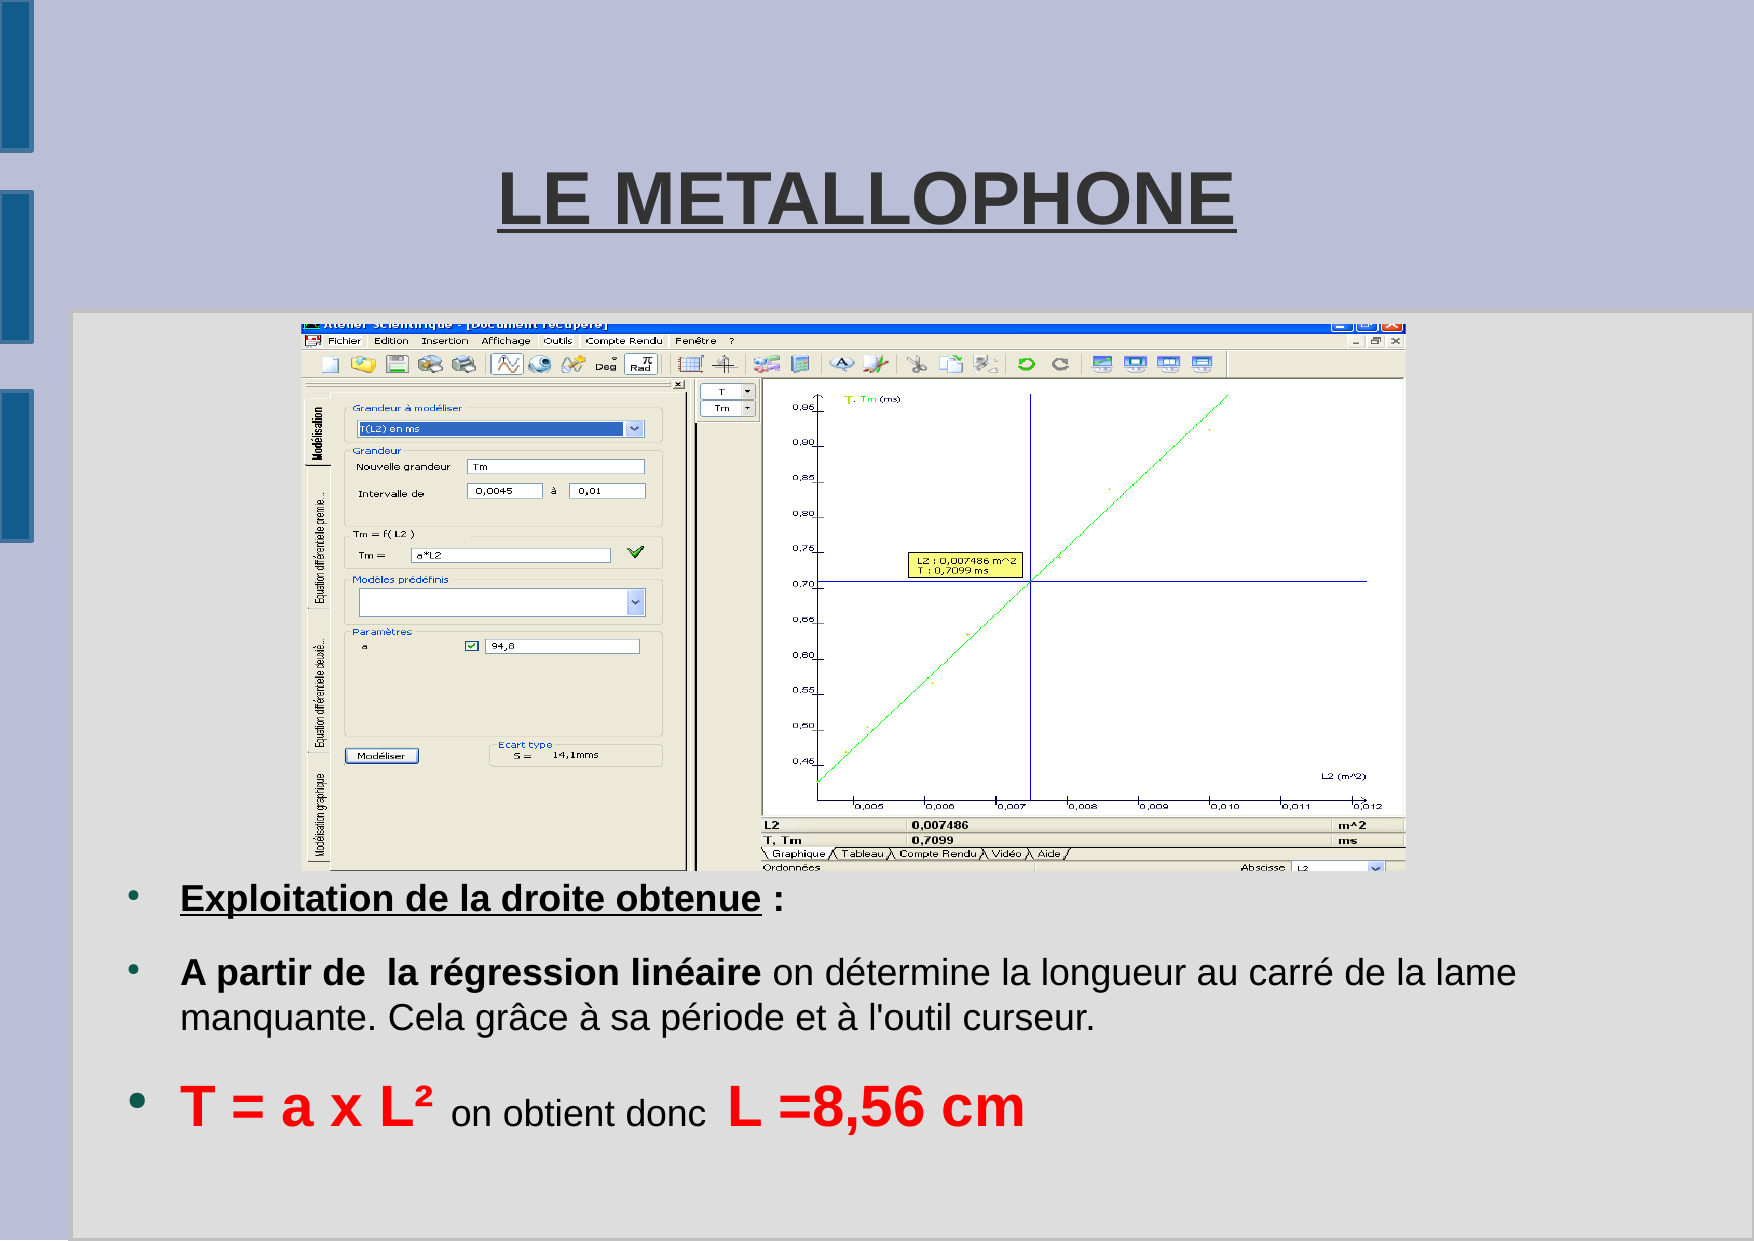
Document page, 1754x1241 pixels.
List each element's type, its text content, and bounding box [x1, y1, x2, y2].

list Exploitation de la droite obtenue : A partir de la régression linéaire on détermine la longueur au carré de la lame manquante. Cela grâce à sa période et à l'outil curseur. T = a x L² on obtient donc L =8,56 cm [108, 320, 1564, 1241]
picture [301, 324, 1406, 871]
title LE METALLOPHONE [128, 90, 1627, 299]
